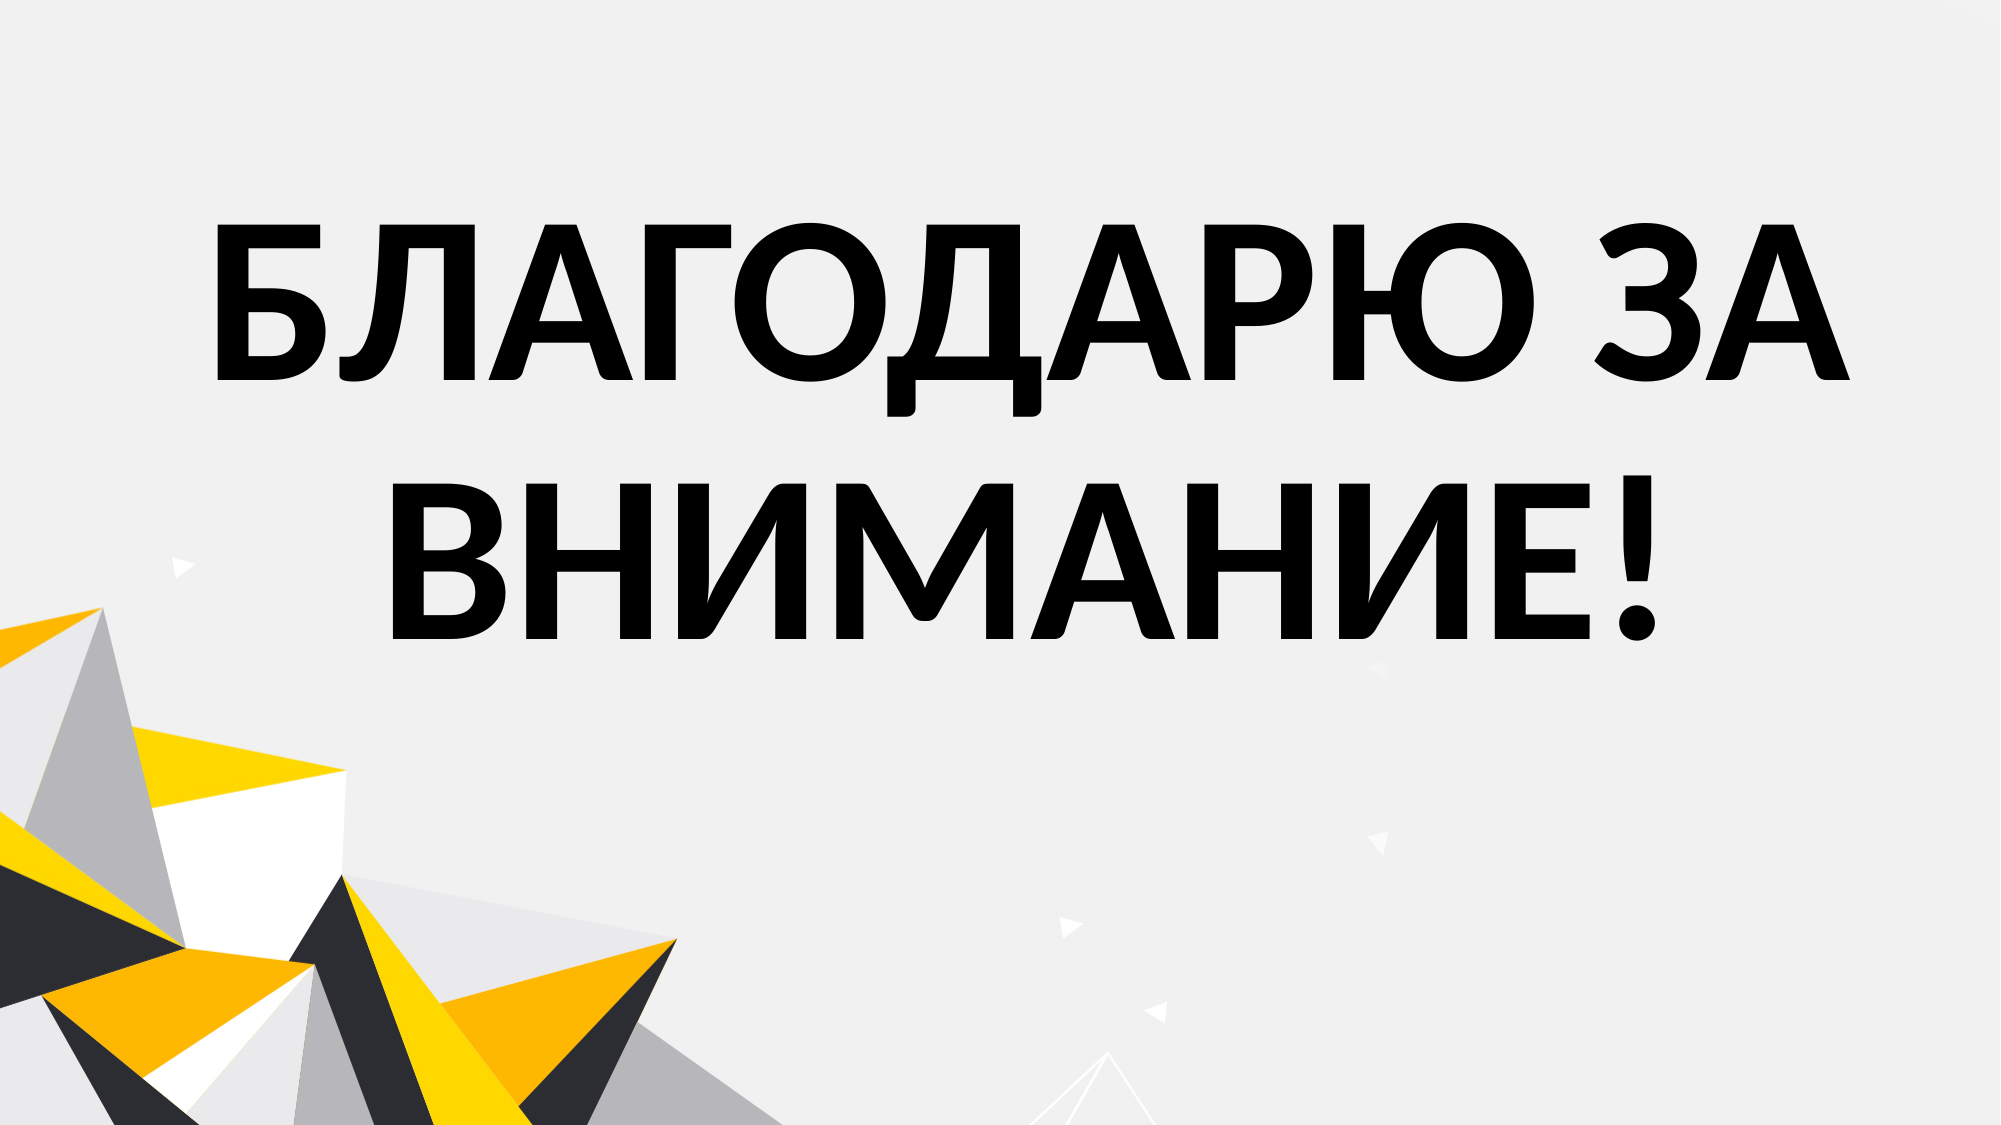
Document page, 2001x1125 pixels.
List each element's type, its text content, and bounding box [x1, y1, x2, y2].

picture [0, 0, 2000, 1125]
list БЛАГОДАРЮ ЗА ВНИМАНИЕ! [166, 166, 1892, 880]
